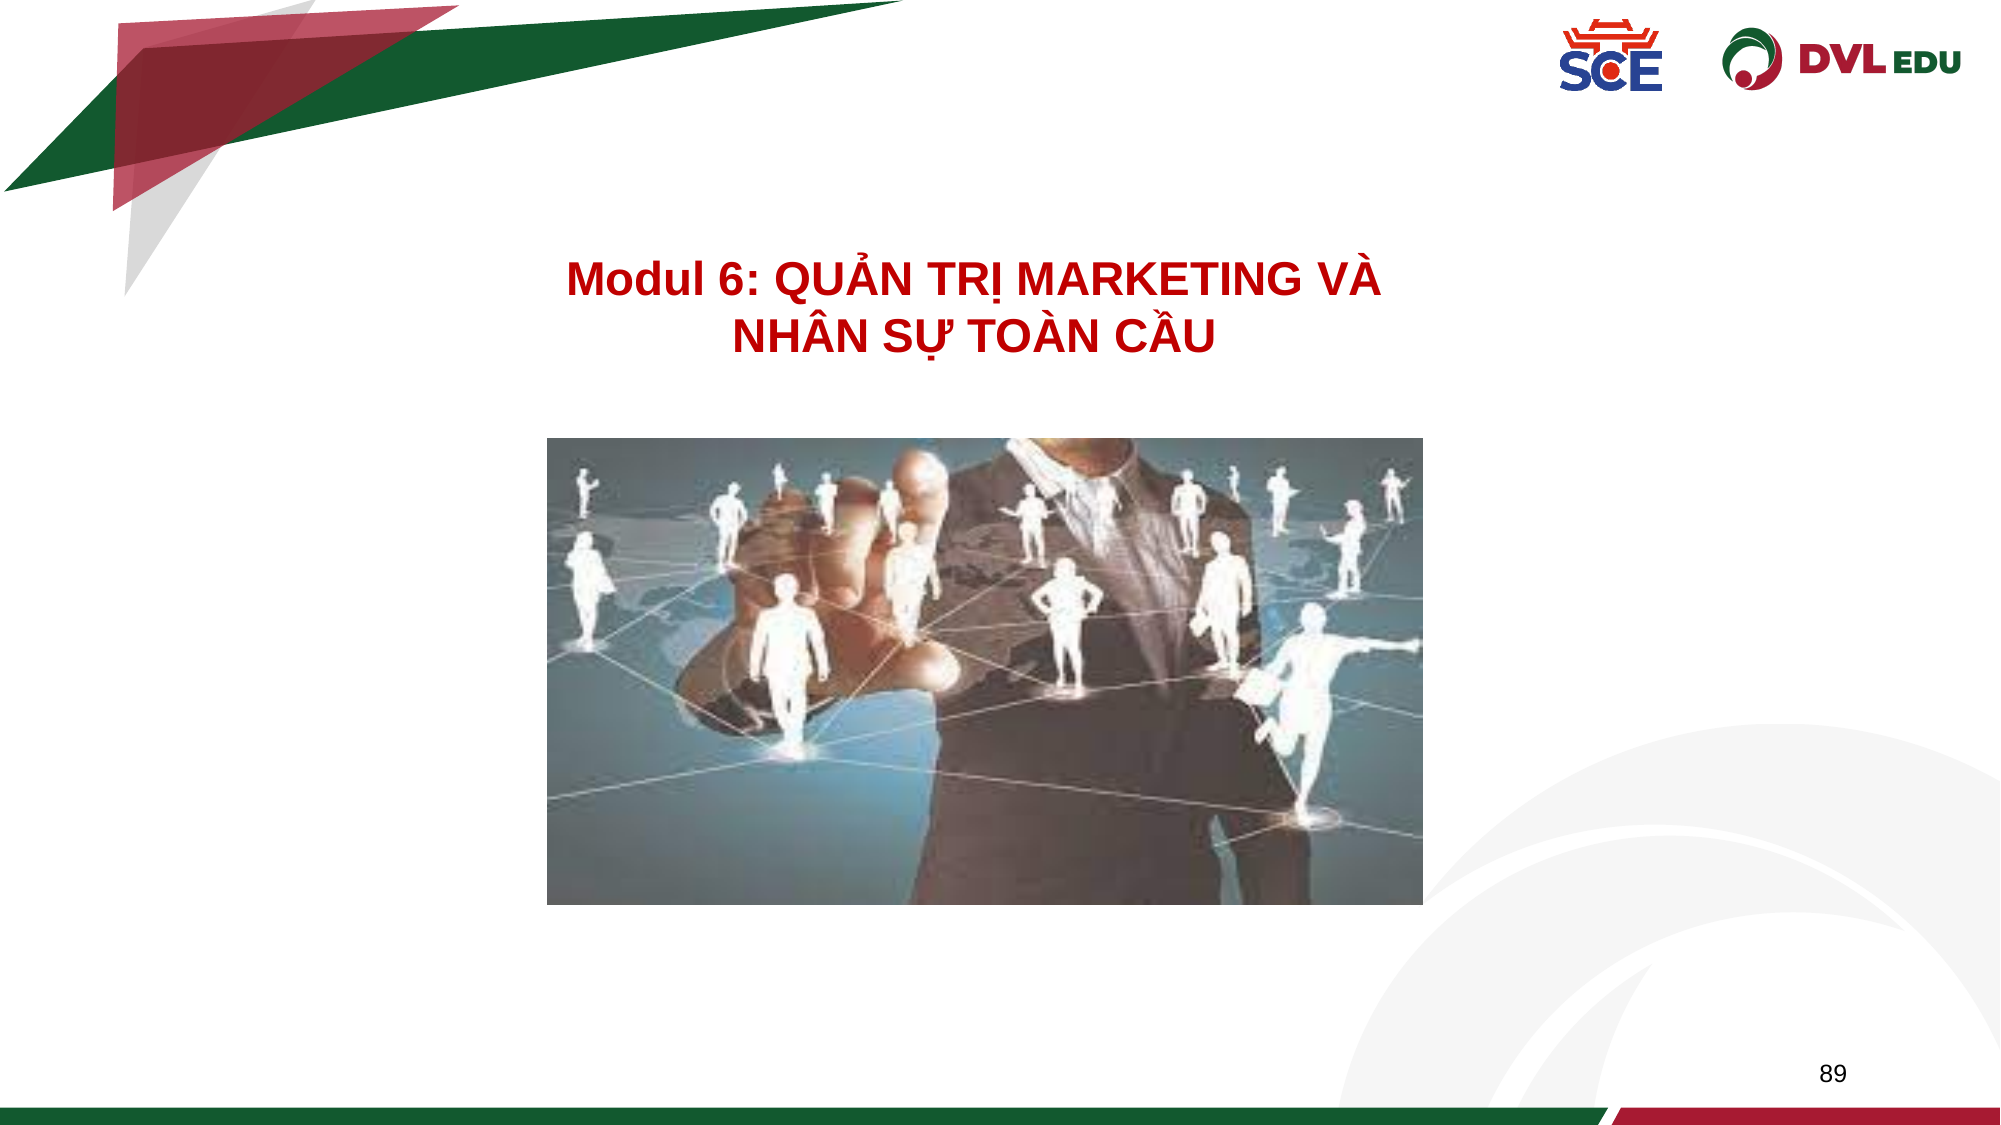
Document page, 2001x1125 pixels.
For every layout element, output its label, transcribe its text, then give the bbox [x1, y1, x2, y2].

text_box 89 [1412, 1042, 1863, 1103]
picture [1559, 19, 1667, 91]
picture [1722, 27, 1961, 91]
picture [547, 438, 1423, 905]
text_box Modul 6: QUẢN TRỊ MARKETING VÀ NHÂN SỰ TOÀN CẦU [480, 240, 1470, 462]
